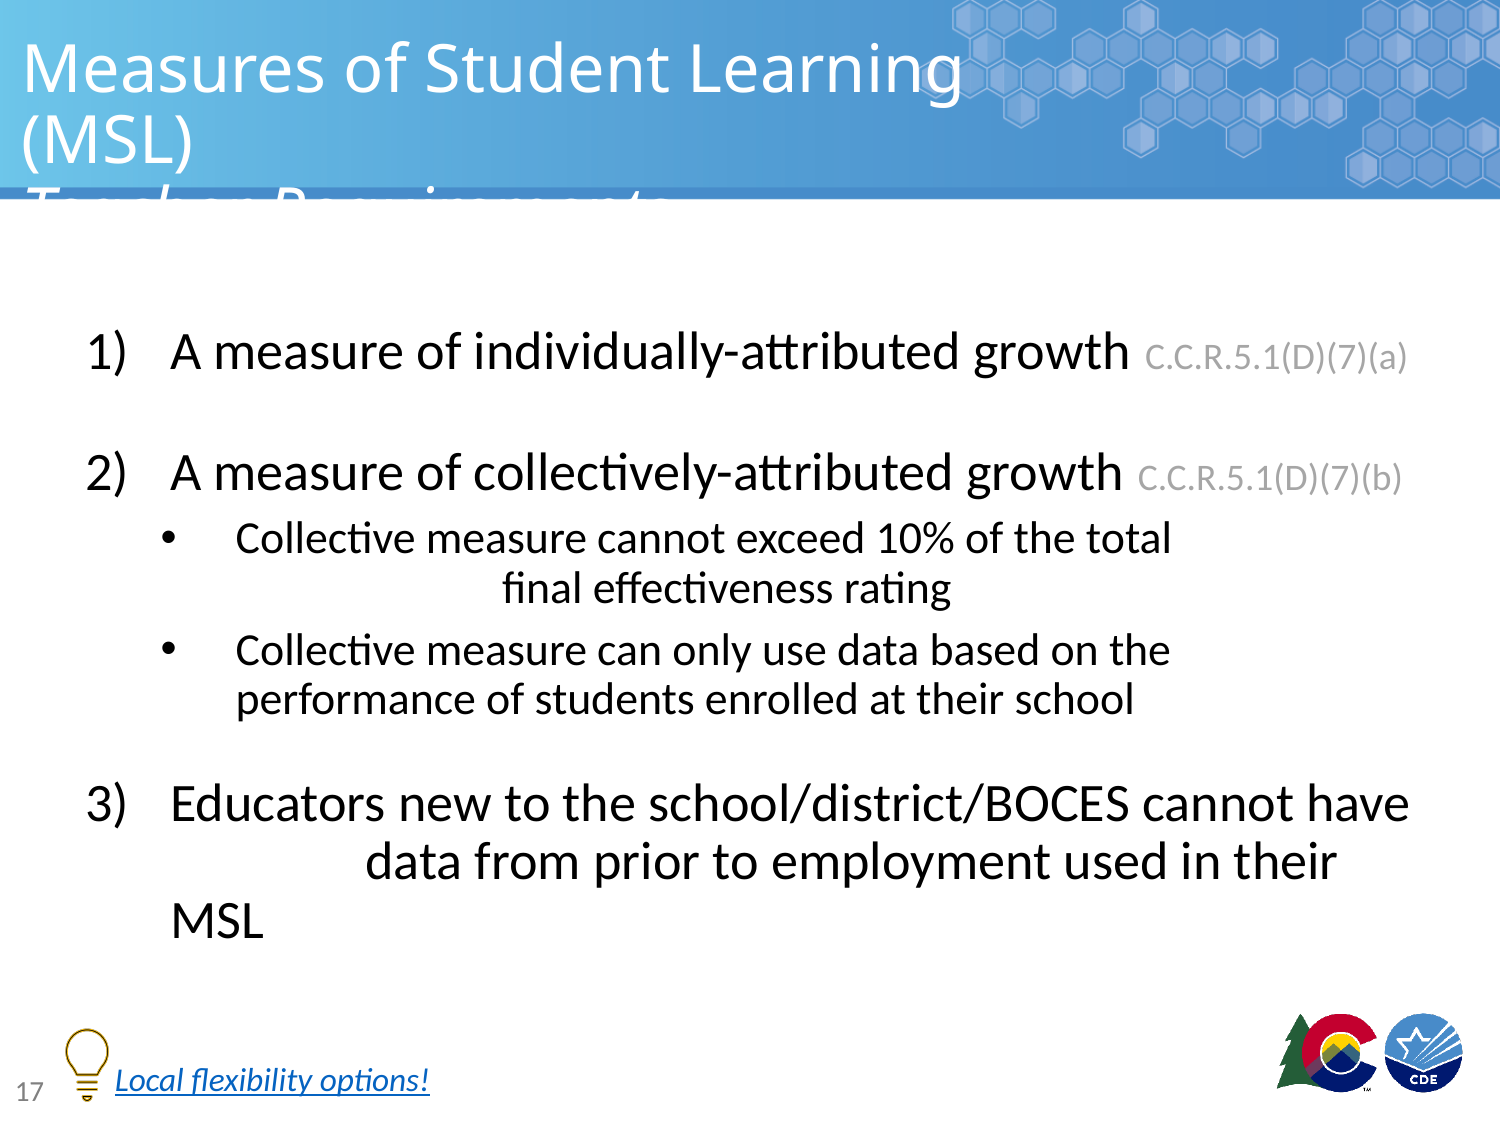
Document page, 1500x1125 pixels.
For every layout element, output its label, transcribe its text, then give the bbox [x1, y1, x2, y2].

title Measures of Student Learning (MSL) Teacher Requirements [21, 34, 1134, 199]
picture [1275, 1012, 1463, 1093]
list A measure of individually-attributed growth C.C.R.5.1(D)(7)(a) A measure of collectively-attributed growth C.C.R.5.1(D)(7)(b) Collective measure cannot exceed 10% of the total final effectiveness rating Collective measure can only use data based on the performance of students enrolled at their school Educators new to the school/district/BOCES cannot have data from prior to employment used in their MSL [78, 322, 1422, 915]
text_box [46, 1022, 466, 1108]
slide_number 17 [0, 1065, 338, 1125]
picture [0, 0, 1500, 200]
